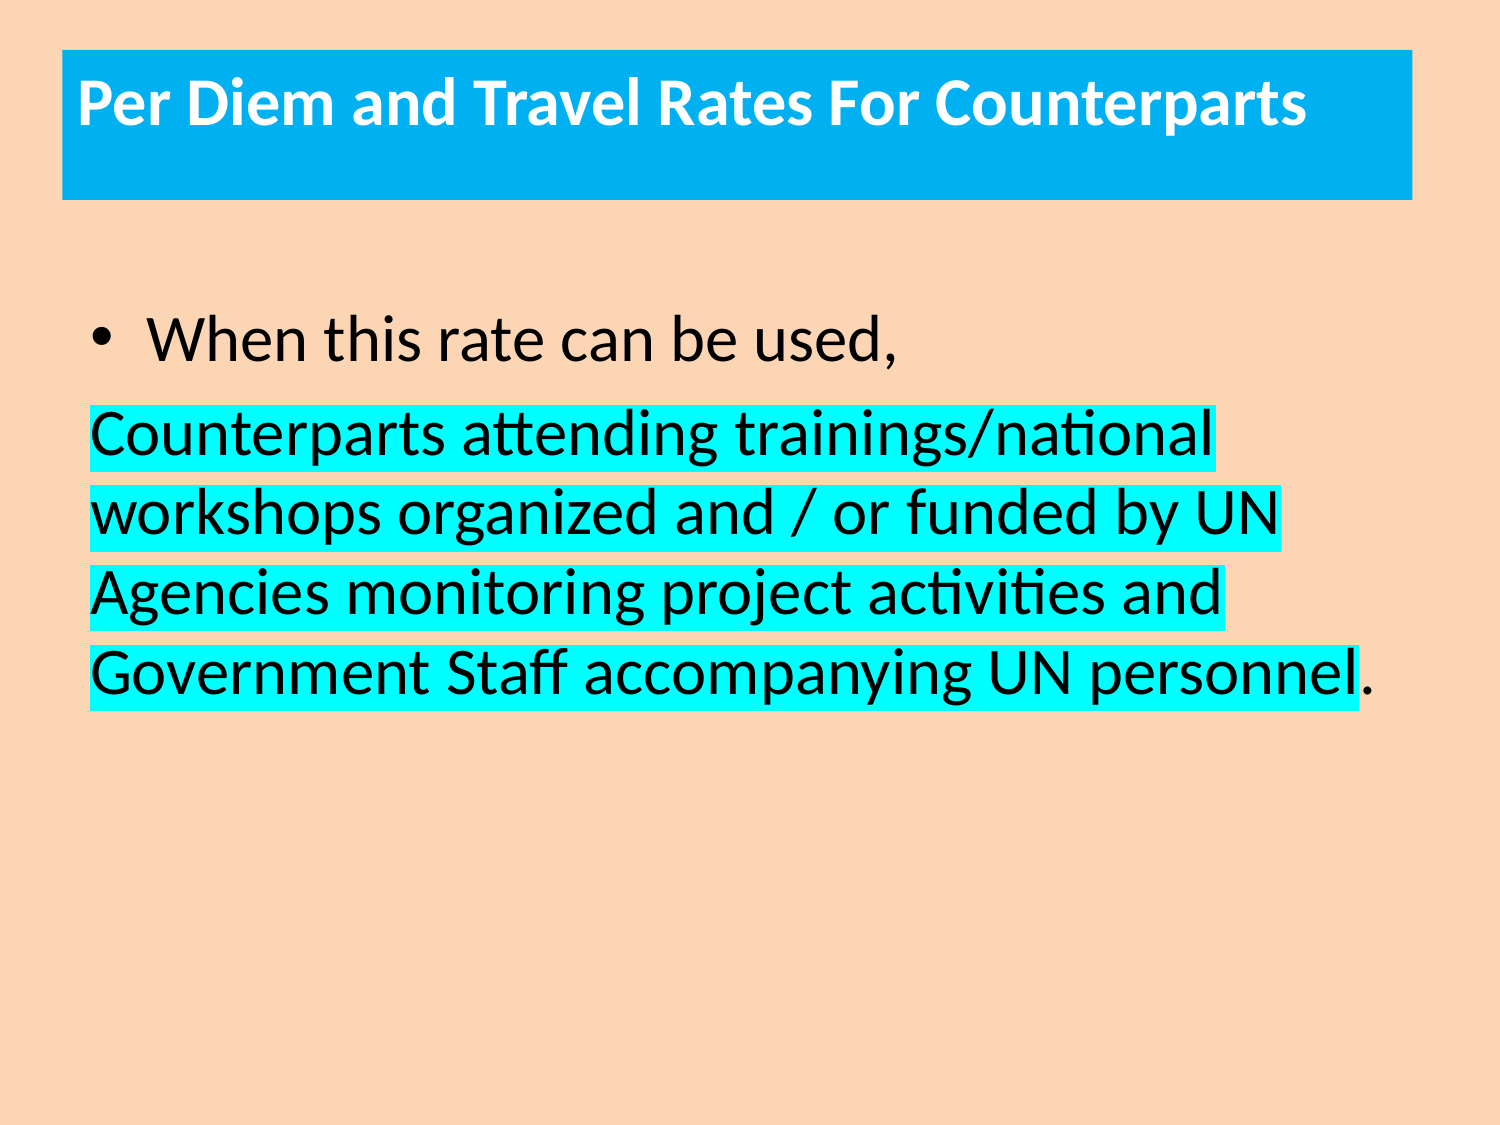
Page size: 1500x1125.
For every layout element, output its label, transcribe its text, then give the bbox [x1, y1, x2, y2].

text_box Per Diem and Travel Rates For Counterparts [62, 49, 1413, 200]
list When this rate can be used, Counterparts attending trainings/national workshops organized and / or funded by UN Agencies monitoring project activities and Government Staff accompanying UN personnel. [75, 287, 1400, 800]
